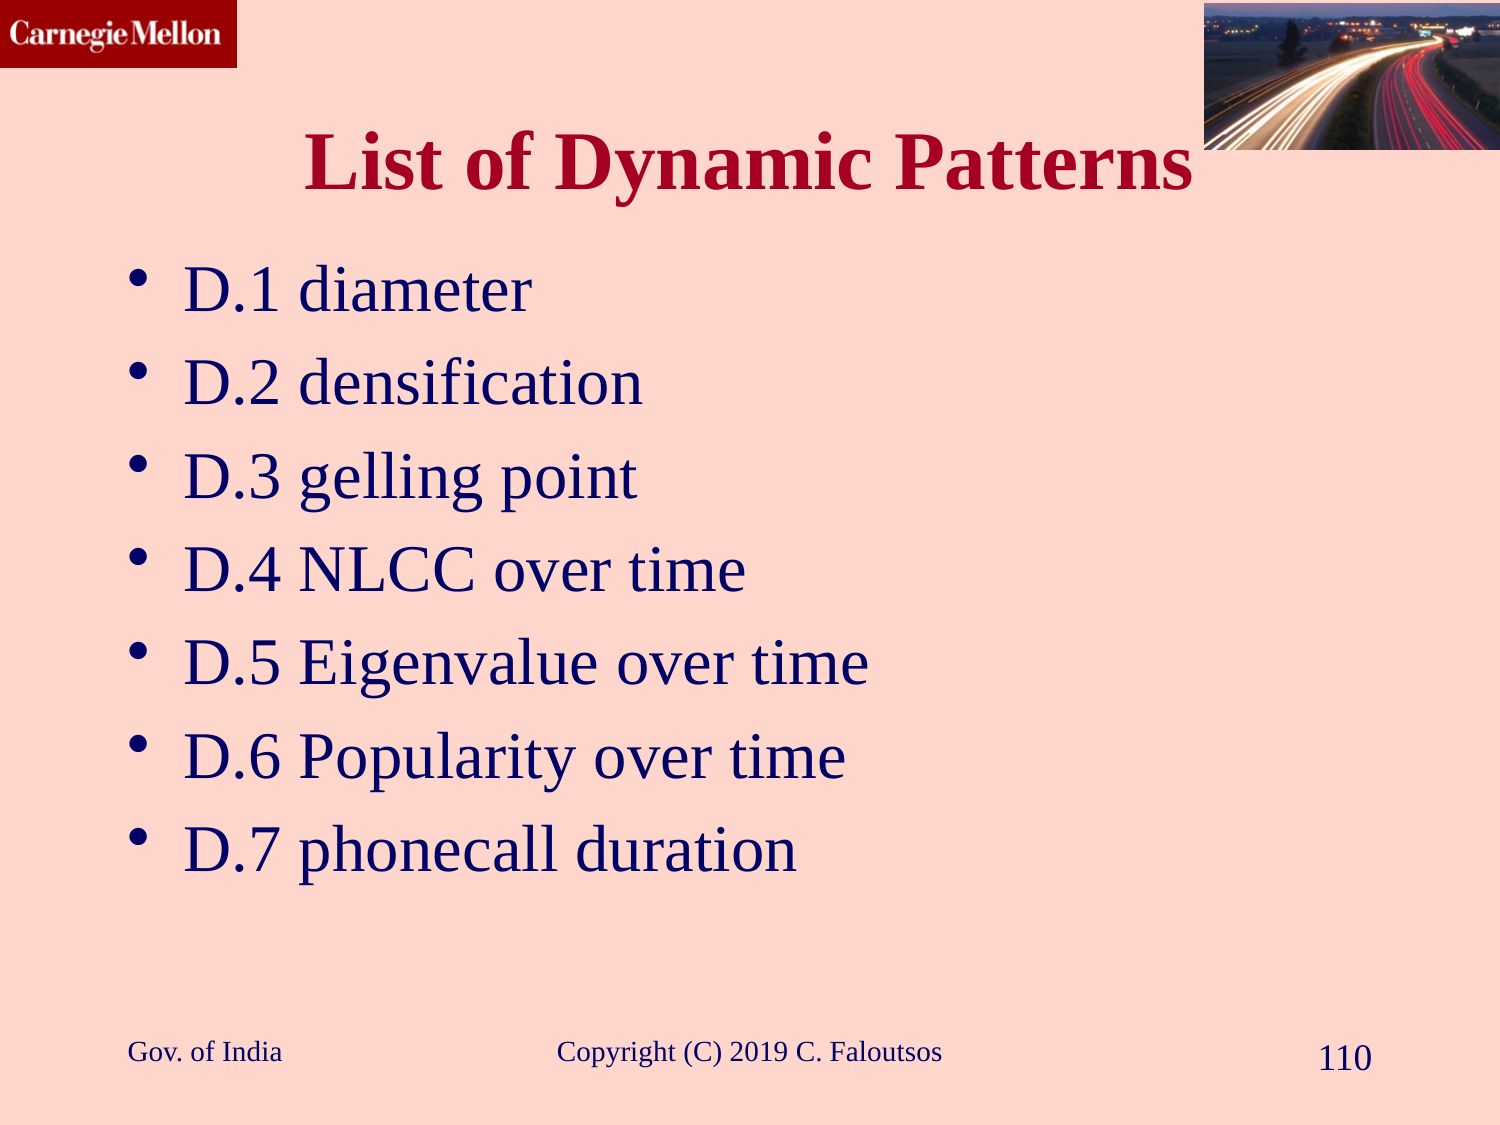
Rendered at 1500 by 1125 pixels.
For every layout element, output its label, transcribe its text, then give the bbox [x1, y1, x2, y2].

footer Copyright (C) 2019 C. Faloutsos [512, 1024, 988, 1101]
slide_number Gov. of India [112, 1024, 426, 1101]
title List of Dynamic Patterns [112, 99, 1388, 213]
slide_number 110 [1074, 1024, 1388, 1101]
picture [0, 0, 237, 68]
list D.1 diameter D.2 densification D.3 gelling point D.4 NLCC over time D.5 Eigenvalue over time D.6 Popularity over time D.7 phonecall duration [112, 237, 1388, 1001]
picture [1204, 3, 1500, 150]
